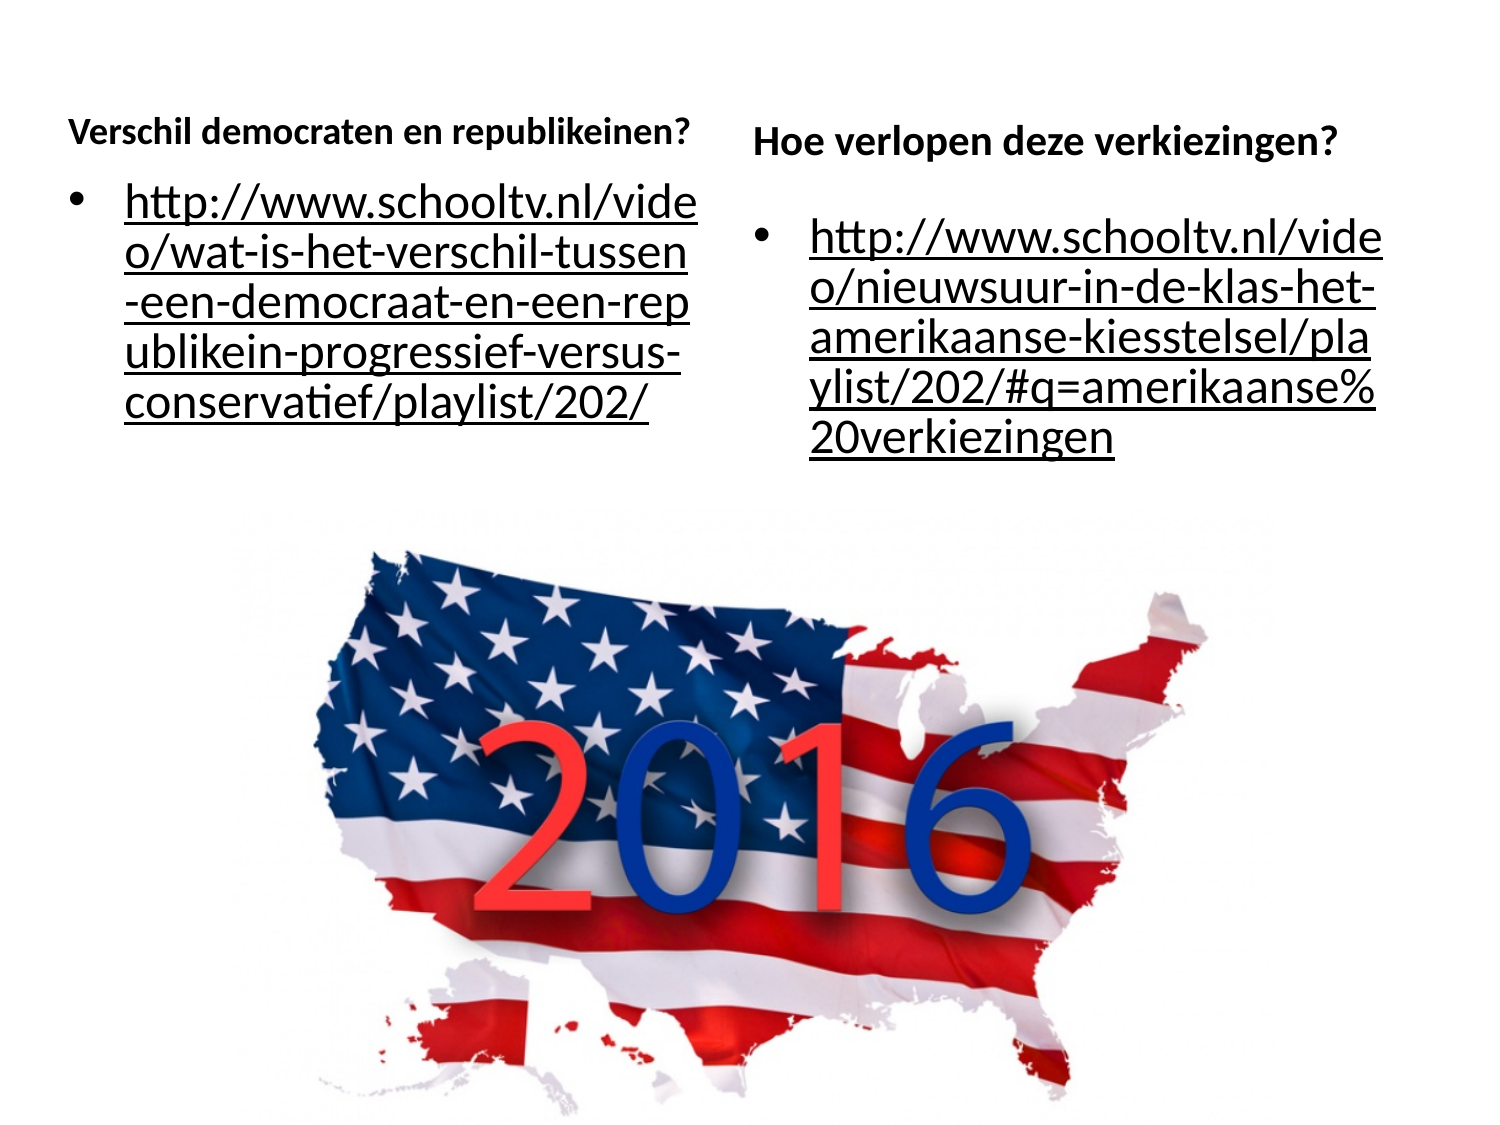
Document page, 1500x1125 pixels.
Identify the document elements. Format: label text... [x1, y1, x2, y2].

list Hoe verlopen deze verkiezingen? [738, 66, 1402, 172]
list http://www.schooltv.nl/video/wat-is-het-verschil-tussen-een-democraat-en-een-republikein-progressief-versus-conservatief/playlist/202/ [53, 160, 716, 809]
list http://www.schooltv.nl/video/nieuwsuur-in-de-klas-het-amerikaanse-kiesstelsel/playlist/202/#q=amerikaanse%20verkiezingen [738, 196, 1402, 845]
picture [229, 510, 1276, 1125]
list Verschil democraten en republikeinen? [53, 54, 716, 160]
